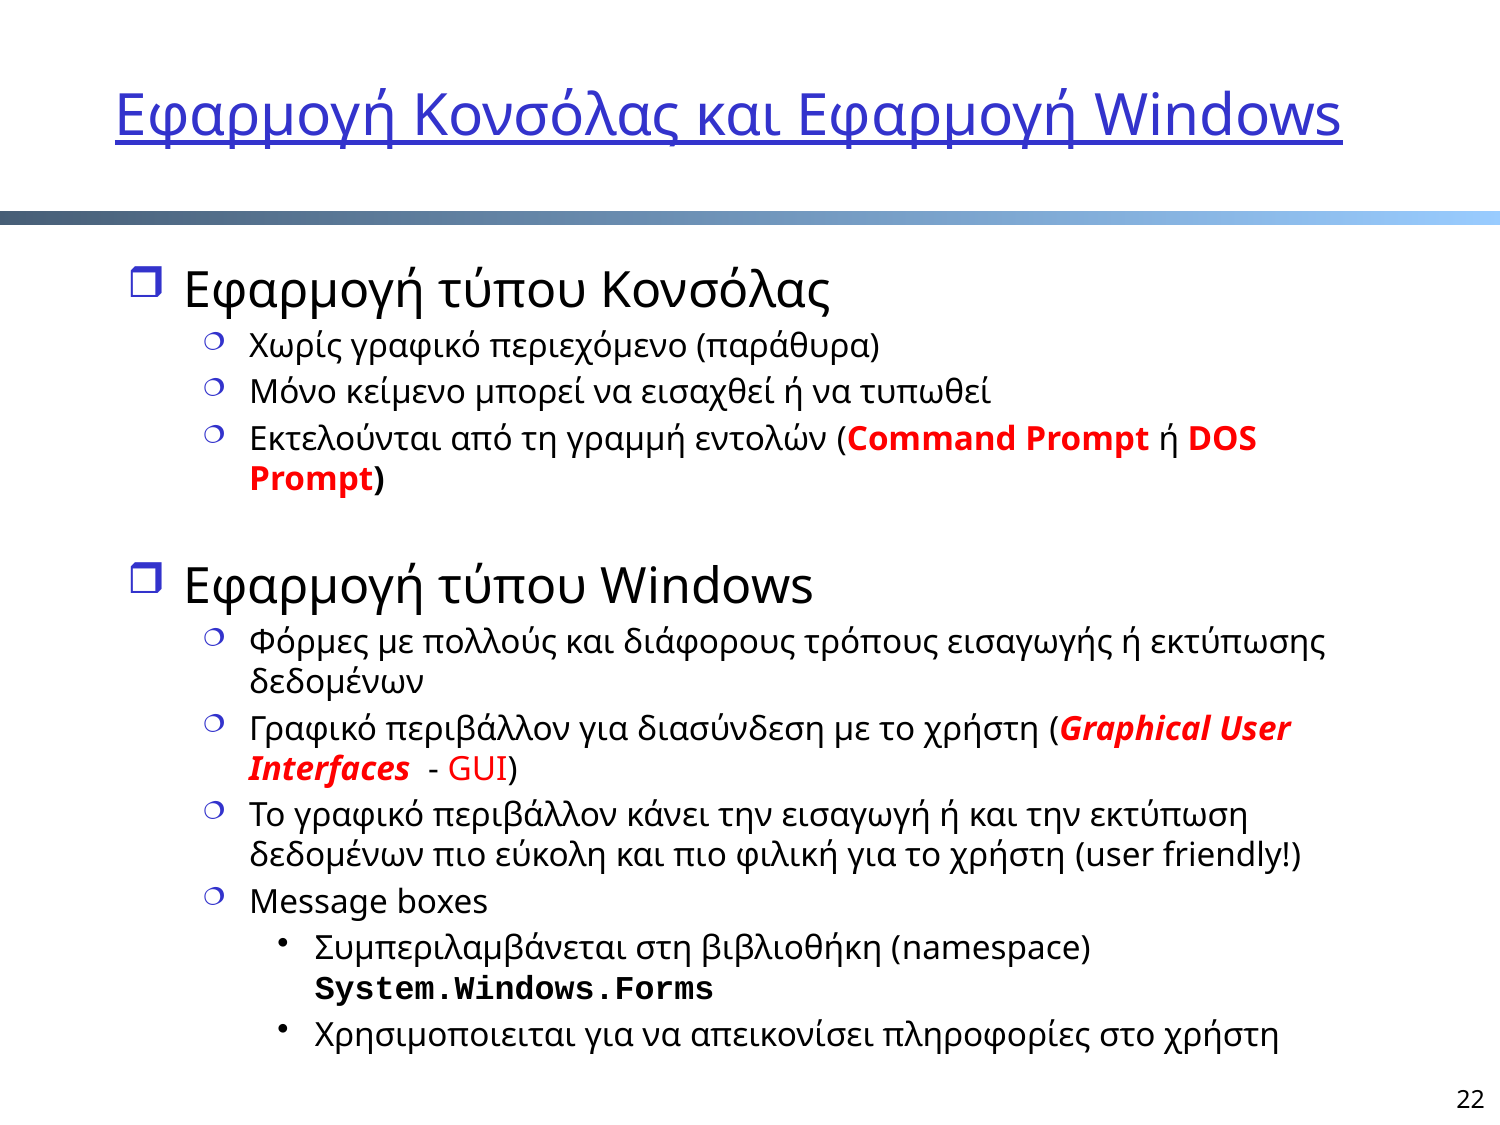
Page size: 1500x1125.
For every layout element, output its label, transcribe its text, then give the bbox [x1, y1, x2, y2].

text_box Εφαρμογή Κονσόλας και Εφαρμογή Windows [99, 37, 1413, 188]
text_box Εφαρμογή τύπου Κονσόλας Χωρίς γραφικό περιεχόμενο (παράθυρα) Μόνο κείμενο μπορεί να εισαχθεί ή να τυπωθεί Εκτελούνται από τη γραμμή εντολών (Command Prompt ή DOS Prompt) Εφαρμογή τύπου Windows Φόρμες με πολλούς και διάφορους τρόπους εισαγωγής ή εκτύπωσης δεδομένων Γραφικό περιβάλλον για διασύνδεση με το χρήστη (Graphical User Interfaces - GUI) Το γραφικό περιβάλλον κάνει την εισαγωγή ή και την εκτύπωση δεδομένων πιο εύκολη και πιο φιλική για το χρήστη (user friendly!) Message boxes Συμπεριλαμβάνεται στη βιβλιοθήκη (namespace) System.Windows.Forms Χρησιμοποιειται για να απεικονίσει πληροφορίες στο χρήστη [112, 249, 1388, 1050]
slide_number 22 [1150, 1049, 1500, 1125]
